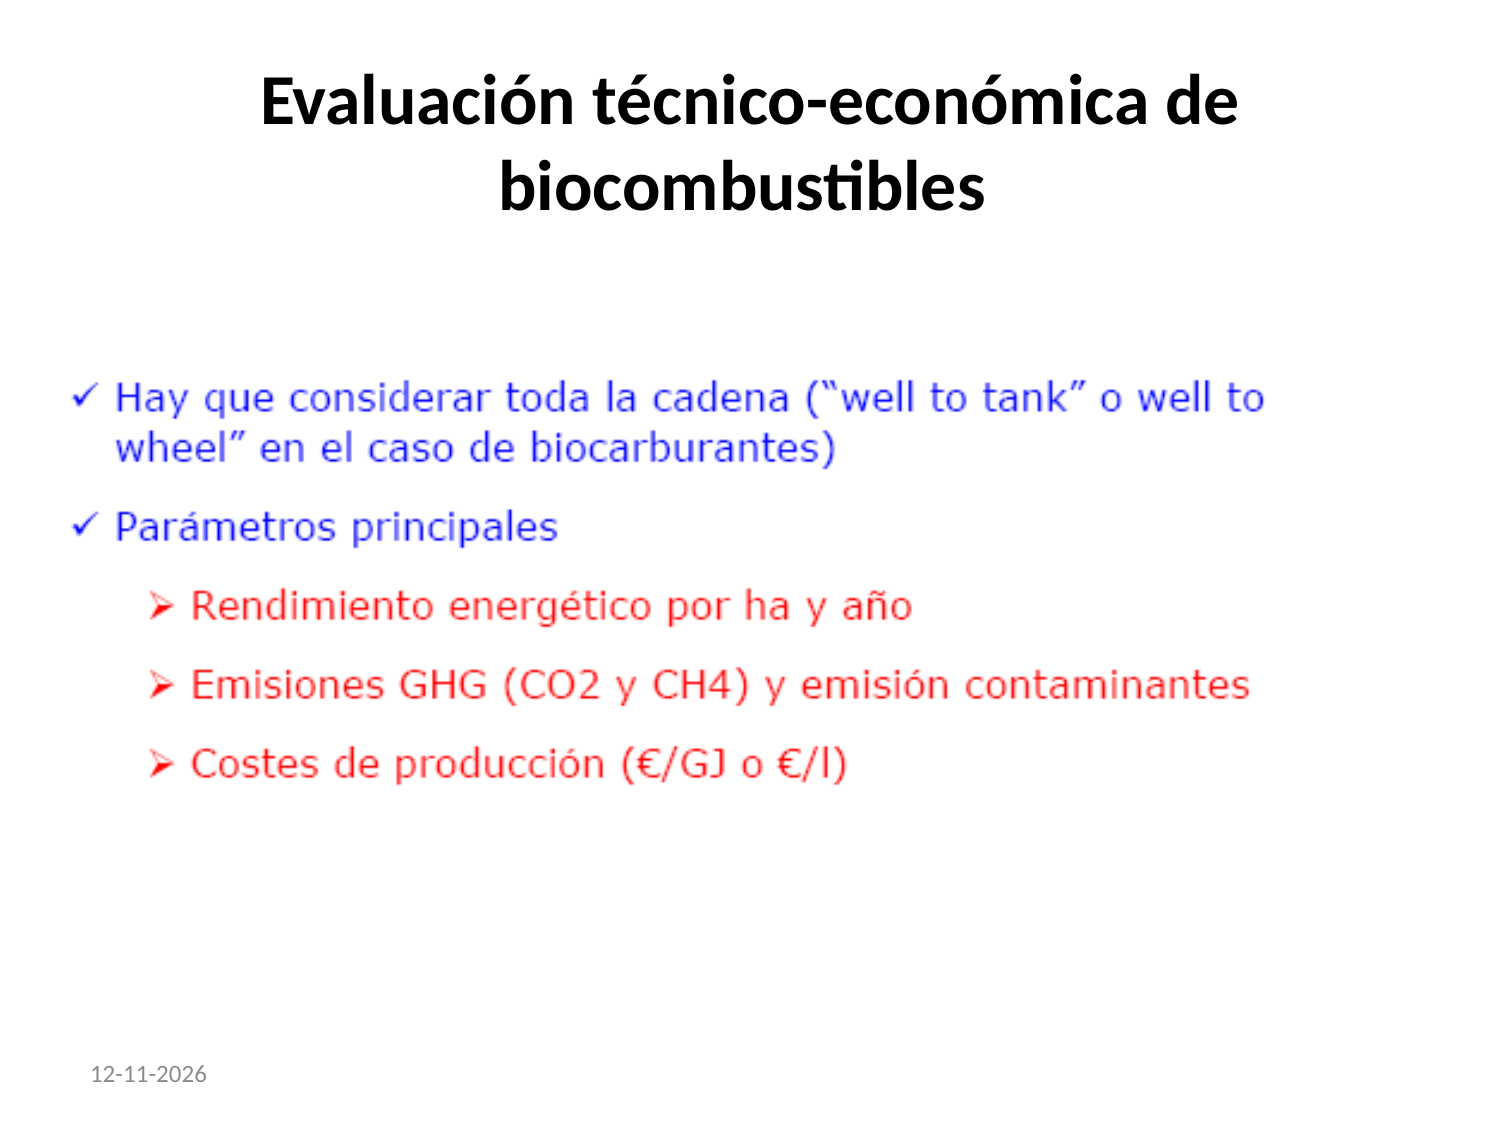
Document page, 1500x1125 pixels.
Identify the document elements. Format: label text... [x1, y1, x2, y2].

title Evaluación técnico-económica de biocombustibles [75, 45, 1425, 233]
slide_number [75, 1042, 425, 1103]
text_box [29, 314, 1407, 906]
